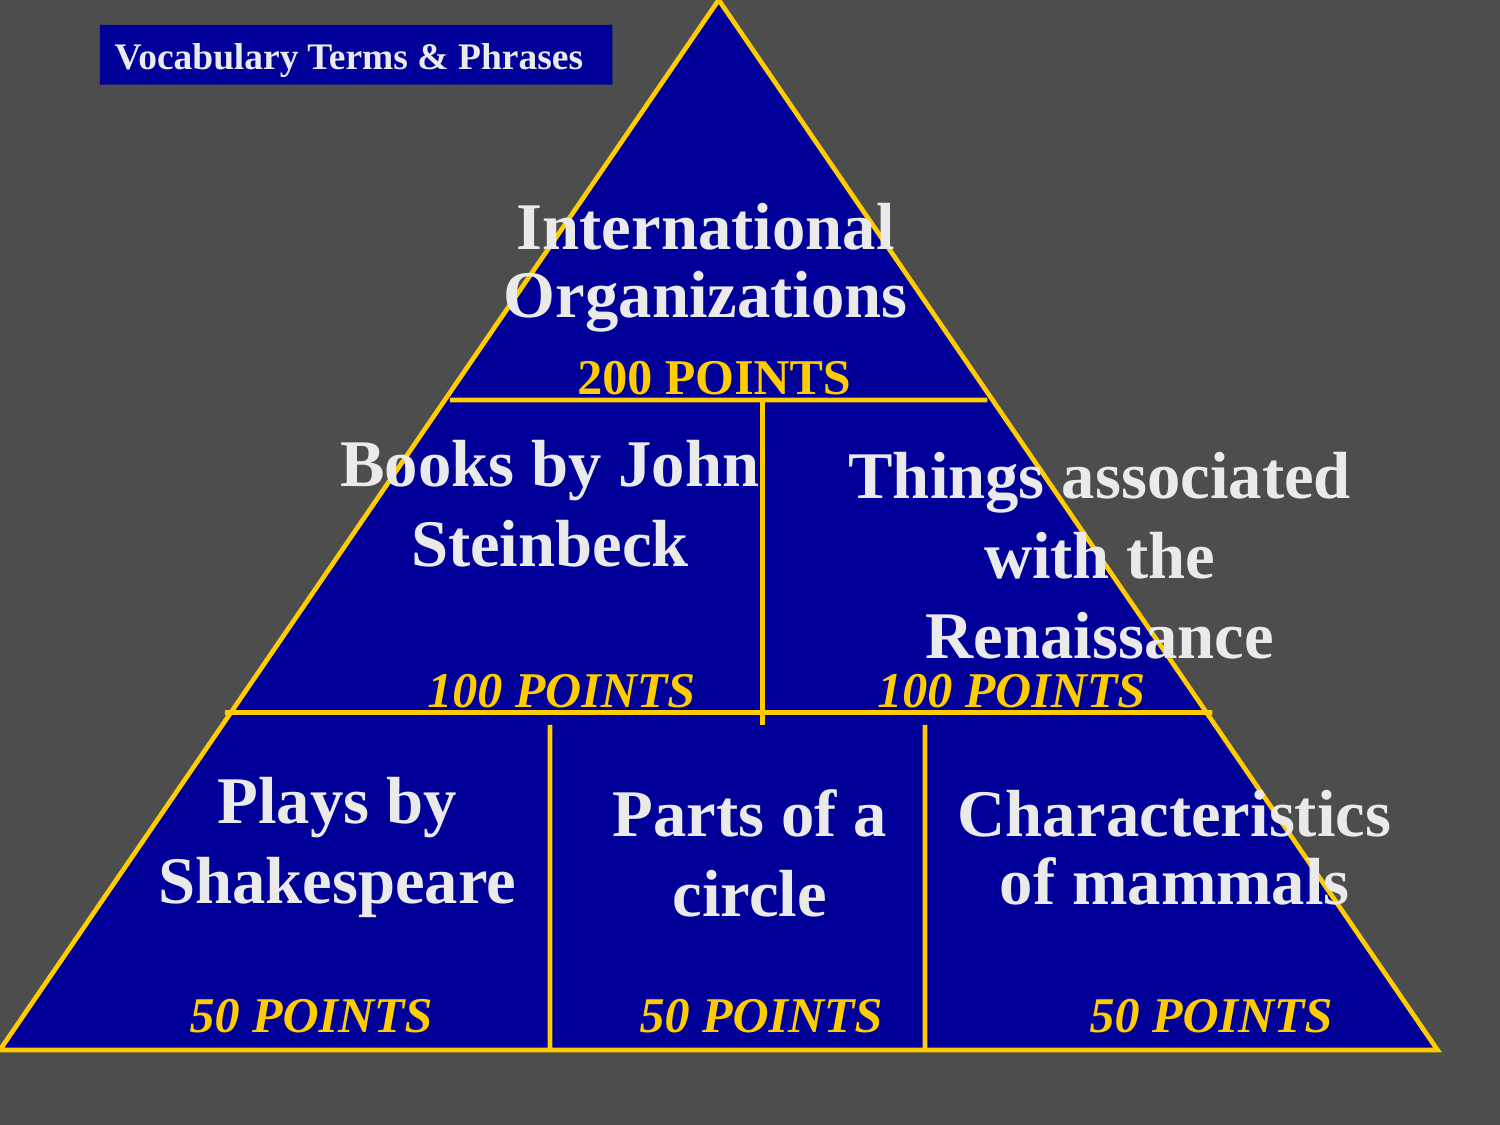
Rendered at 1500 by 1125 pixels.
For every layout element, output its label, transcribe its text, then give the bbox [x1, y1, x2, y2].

text_box [763, 301, 1009, 649]
text_box [436, 338, 562, 412]
text_box [0, 867, 550, 1050]
text_box Plays by Shakespeare [125, 749, 550, 925]
text_box [550, 725, 1386, 974]
text_box Parts of a circle [587, 762, 913, 938]
text_box [590, 0, 847, 187]
text_box 50 POINTS 50 POINTS 50 POINTS [174, 974, 1463, 1050]
text_box 100 POINTS 100 POINTS [412, 649, 1250, 725]
text_box Vocabulary Terms & Phrases [99, 24, 613, 85]
text_box Books by John Steinbeck [324, 412, 775, 588]
text_box International Organizations [487, 187, 925, 338]
text_box Characteristics of mammals [937, 774, 1413, 926]
text_box 200 POINTS [562, 337, 925, 413]
text_box [205, 713, 549, 749]
text_box Things associated with the Renaissance [812, 424, 1388, 680]
text_box [231, 576, 762, 712]
